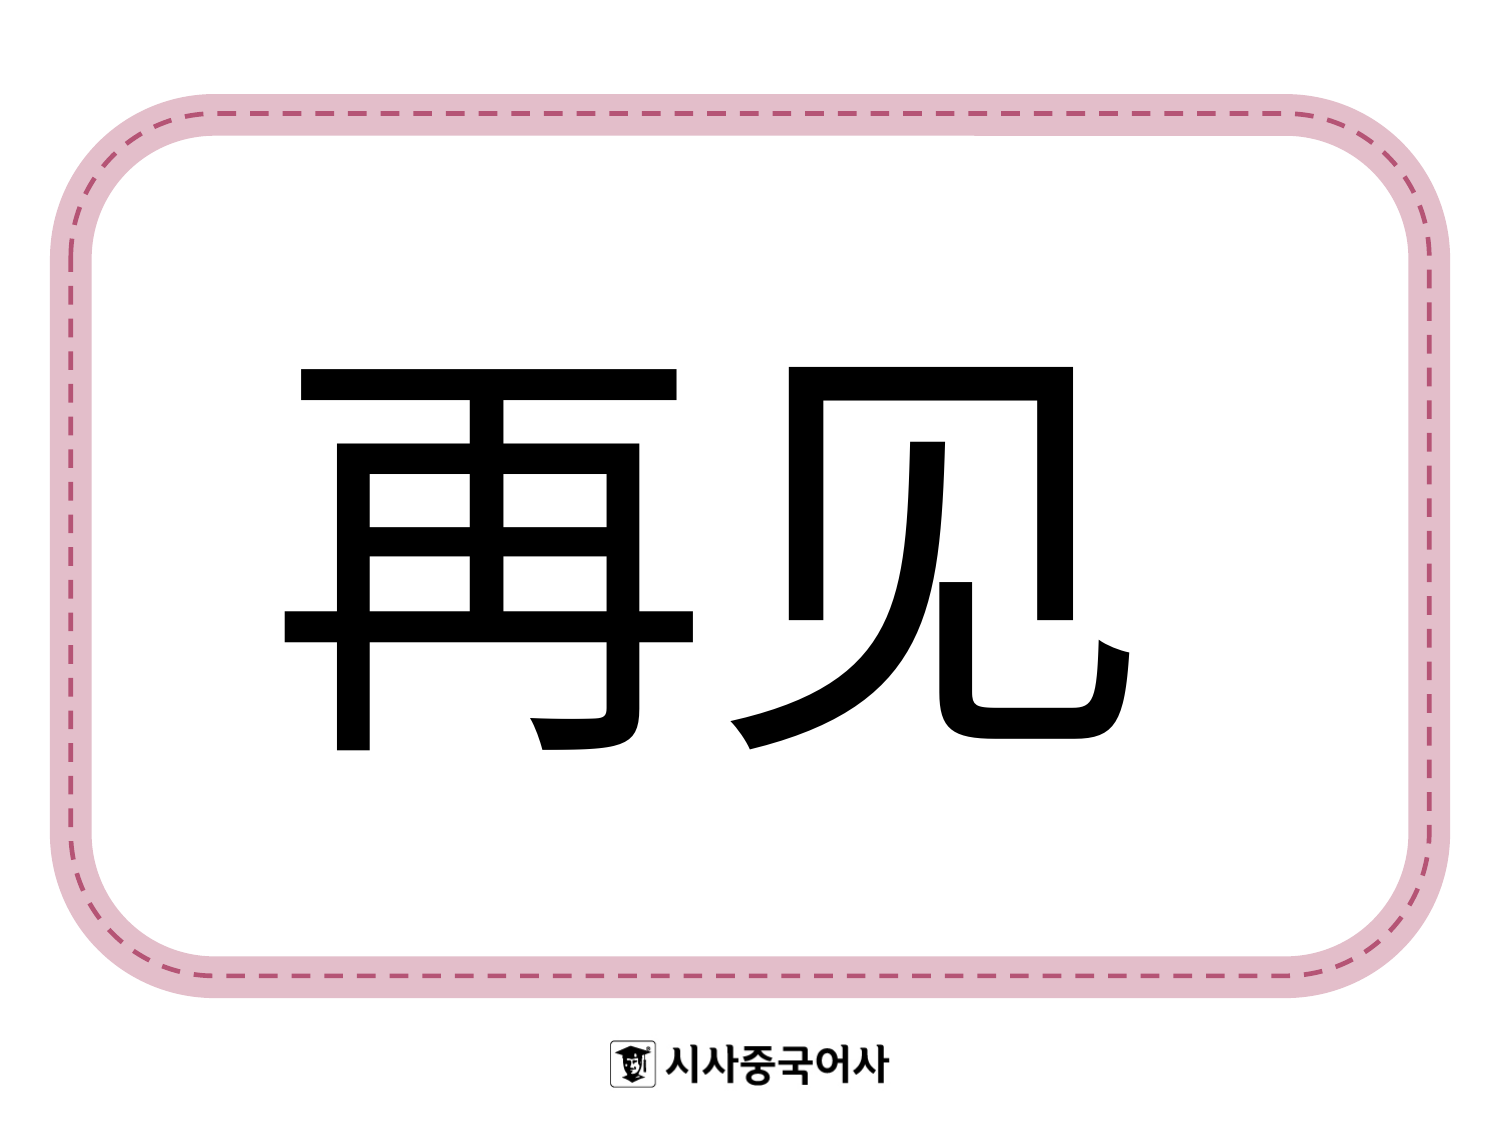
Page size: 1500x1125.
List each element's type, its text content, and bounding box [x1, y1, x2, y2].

picture [602, 1034, 898, 1094]
text_box 再见 [145, 189, 1354, 853]
